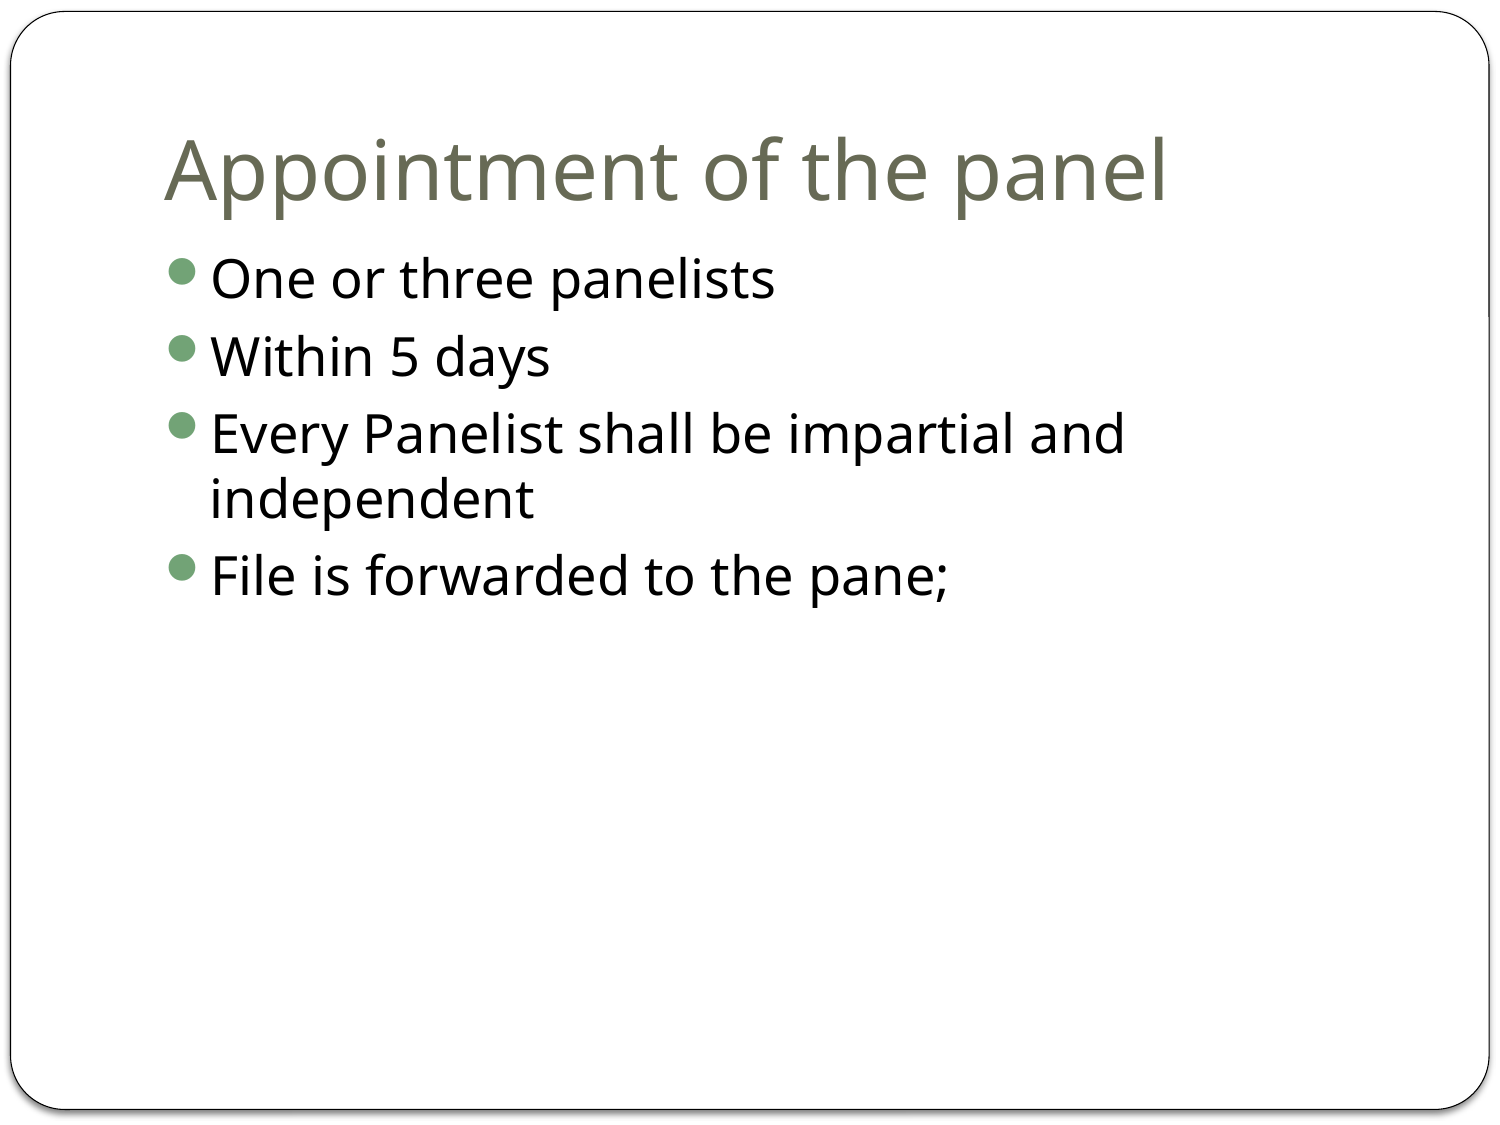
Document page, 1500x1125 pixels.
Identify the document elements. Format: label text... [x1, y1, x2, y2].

list One or three panelists Within 5 days Every Panelist shall be impartial and independent File is forwarded to the pane; [150, 237, 1425, 988]
title Appointment of the panel [150, 45, 1425, 233]
